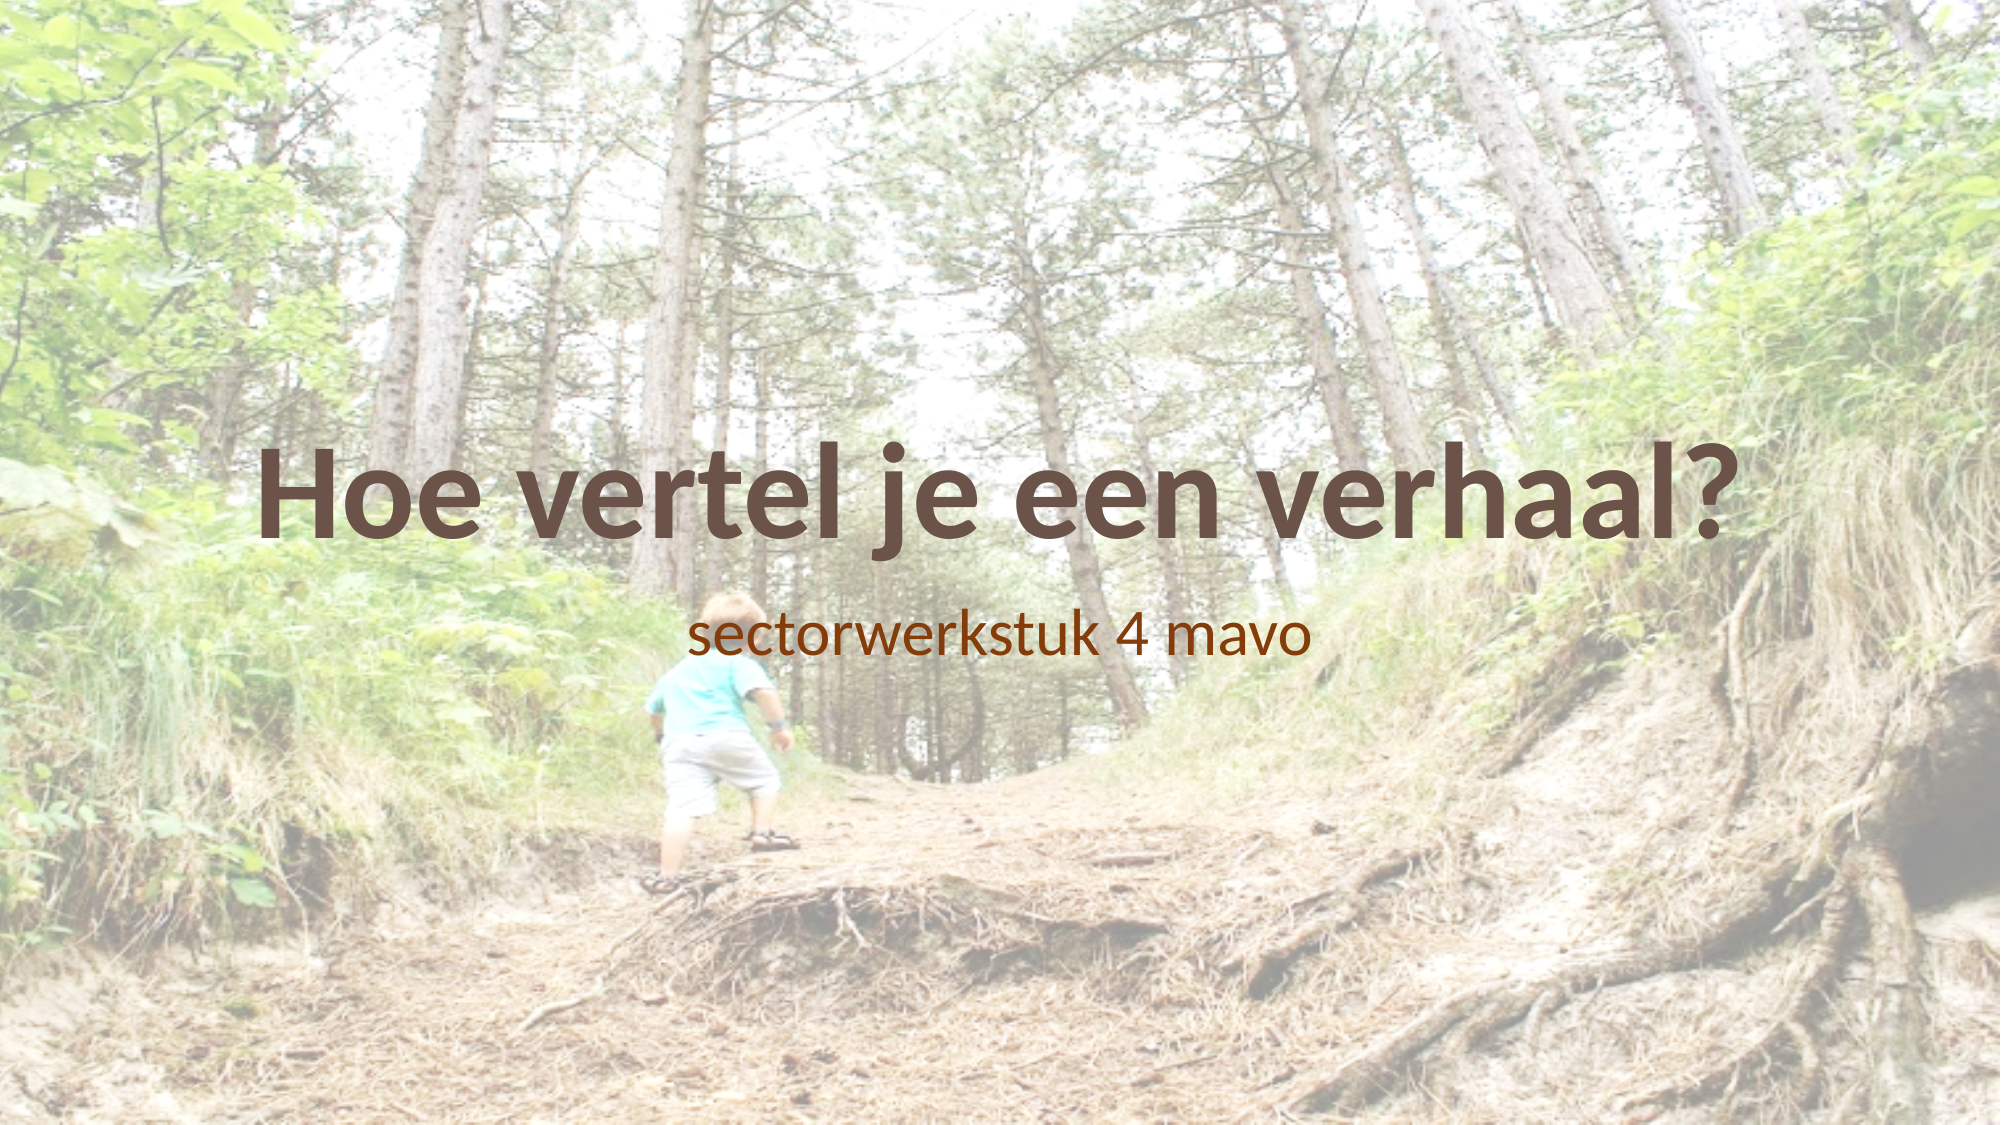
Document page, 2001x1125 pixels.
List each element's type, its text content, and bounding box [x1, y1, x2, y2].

subtitle sectorwerkstuk 4 mavo [1, 590, 1999, 863]
title Hoe vertel je een verhaal? [1, 184, 1999, 576]
